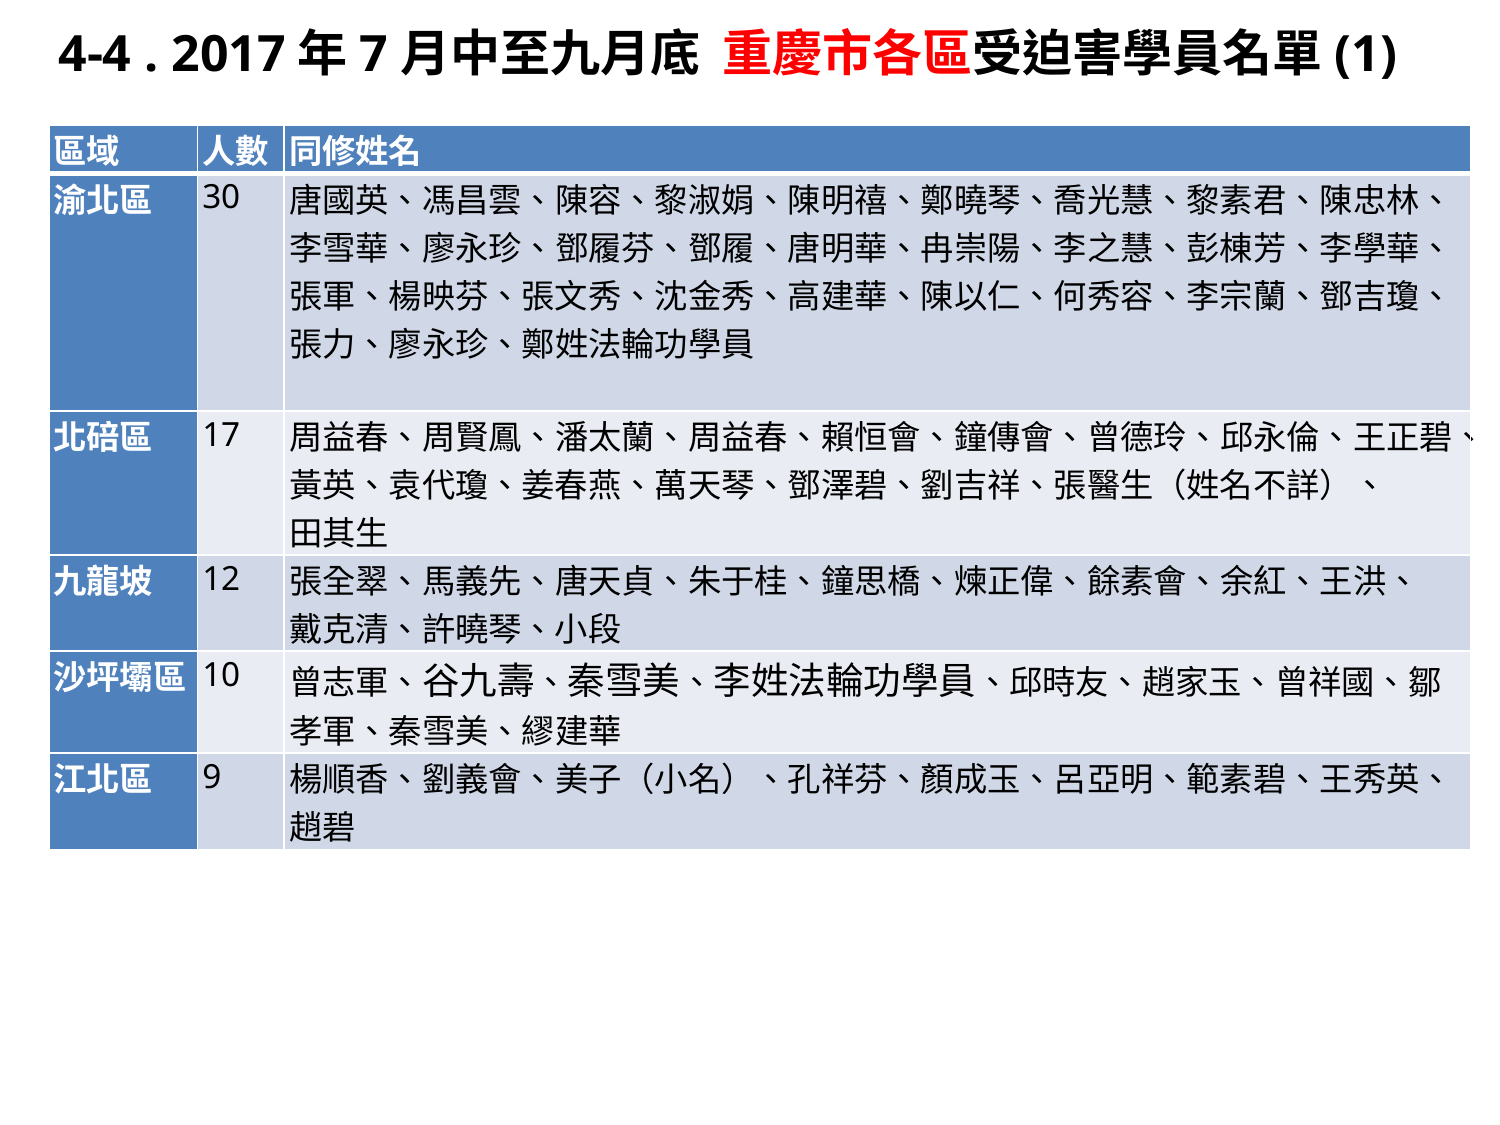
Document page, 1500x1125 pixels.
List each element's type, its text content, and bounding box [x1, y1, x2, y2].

table_cell 江北區 [50, 754, 197, 849]
table_header 同修姓名 [285, 126, 1470, 171]
table_header 人數 [198, 126, 283, 171]
table_cell 10 [198, 652, 283, 752]
table_cell 17 [198, 412, 283, 554]
text_box 4-4 . 2017年7月中至九月底 重慶市各區受迫害學員名單(1) [43, 14, 1413, 89]
table_header 區域 [50, 126, 197, 171]
table_cell 12 [198, 556, 283, 650]
table_cell 沙坪壩區 [50, 652, 197, 752]
table_cell 北碚區 [50, 412, 197, 554]
table_cell 張全翠、馬義先、唐天貞、朱于桂、鐘思橋、煉正偉、餘素會、余紅、王洪、 戴克清、許曉琴、小段 [285, 556, 1470, 650]
table_cell 唐國英、馮昌雲、陳容、黎淑娟、陳明禧、鄭曉琴、喬光慧、黎素君、陳忠林、李雪華、廖永珍、鄧履芬、鄧履、唐明華、冉崇陽、李之慧、彭棟芳、李學華、張軍、楊映芬、張文秀、沈金秀、高建華、陳以仁、何秀容、李宗蘭、鄧吉瓊、張力、廖永珍、鄭姓法輪功學員 [285, 176, 1470, 410]
table_cell 楊順香、劉義會、美子（小名）、孔祥芬、顏成玉、呂亞明、範素碧、王秀英、趙碧 [285, 754, 1470, 849]
table_cell 曾志軍、谷九壽、秦雪美、李姓法輪功學員、邱時友、趙家玉、曾祥國、鄒孝軍、秦雪美、繆建華 [285, 652, 1470, 752]
table_cell 9 [198, 754, 283, 849]
table_cell 30 [198, 176, 283, 410]
table_cell 周益春、周賢鳳、潘太蘭、周益春、賴恒會、鐘傳會、曾德玲、邱永倫、王正碧、黃英、袁代瓊、姜春燕、萬天琴、鄧澤碧、劉吉祥、張醫生（姓名不詳）、 田其生 [285, 412, 1470, 554]
table_cell 渝北區 [50, 176, 197, 410]
table_cell 九龍坡 [50, 556, 197, 650]
